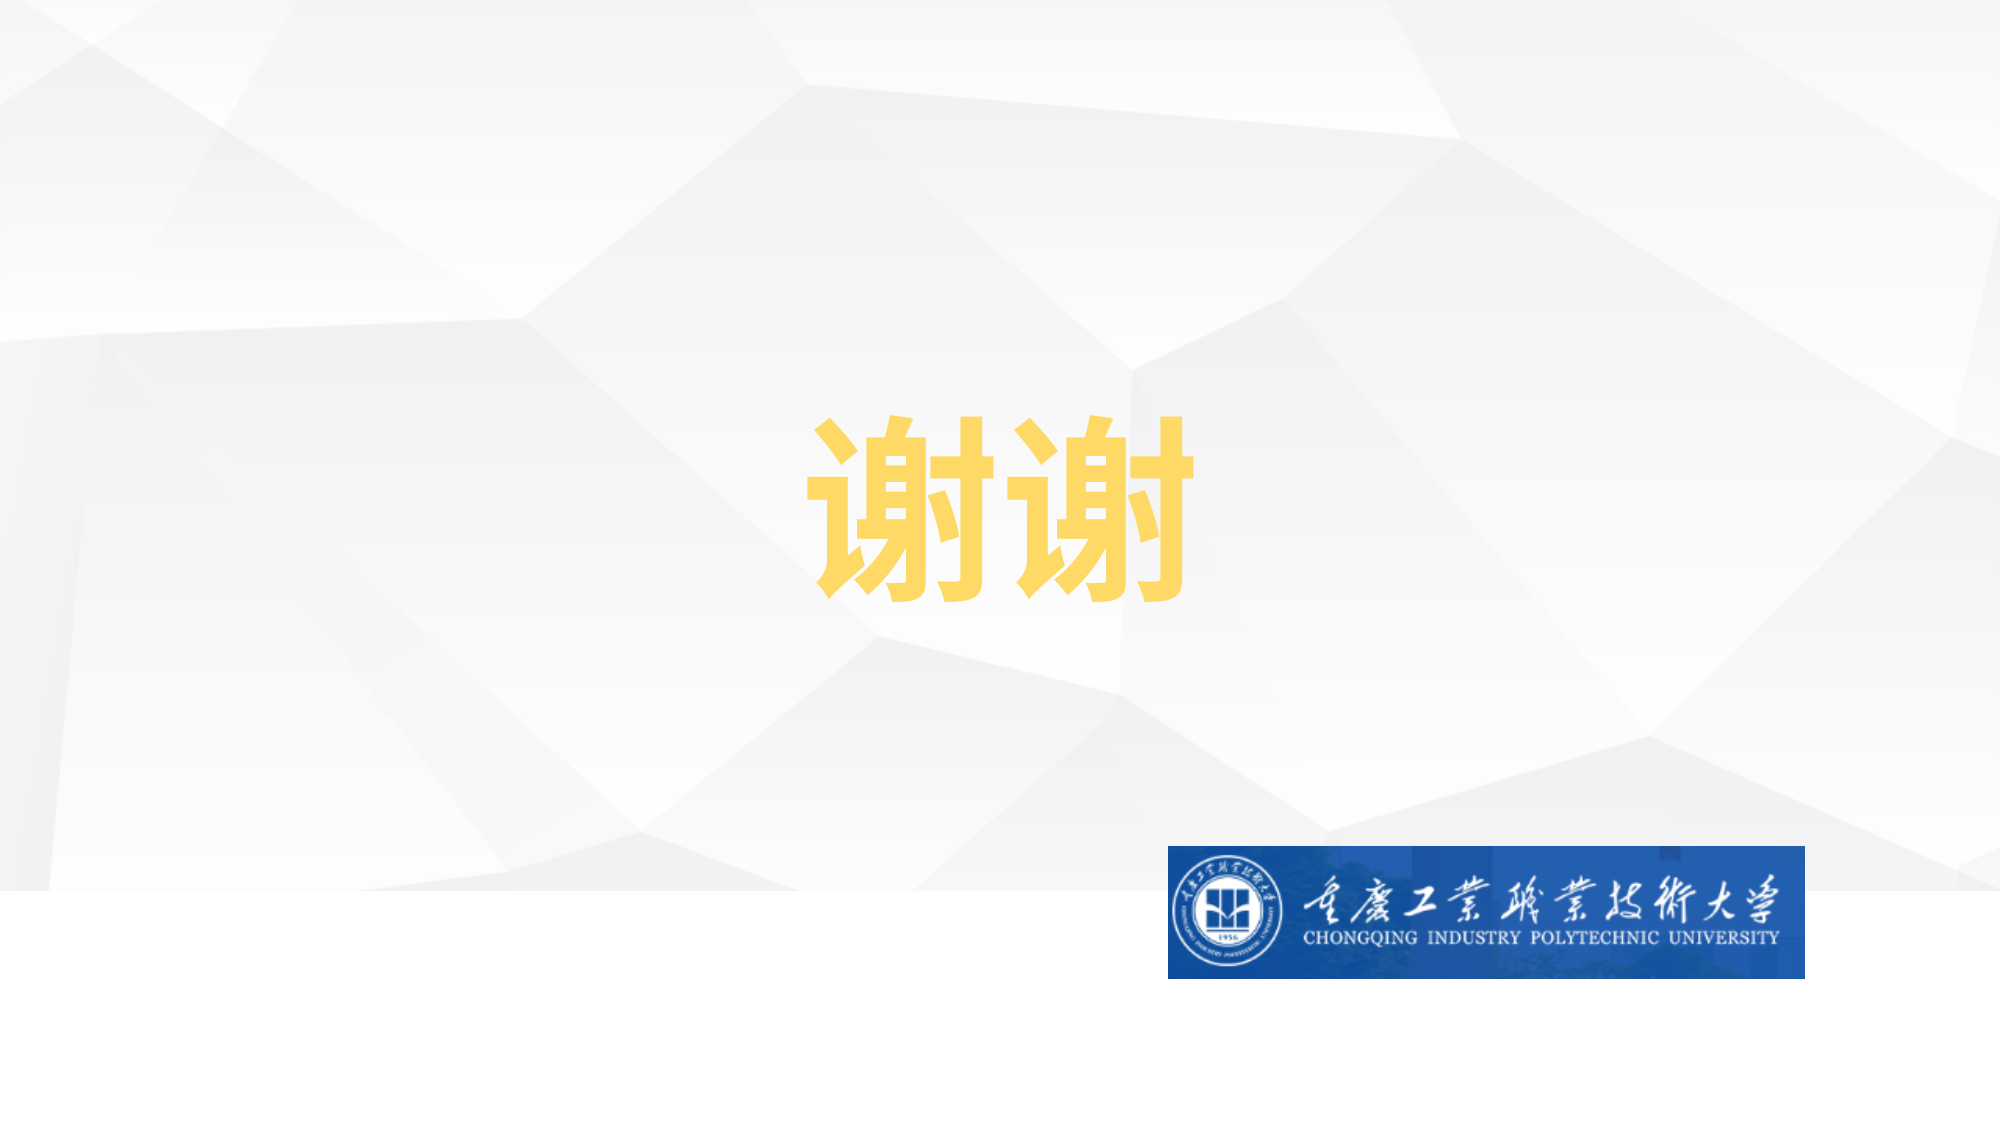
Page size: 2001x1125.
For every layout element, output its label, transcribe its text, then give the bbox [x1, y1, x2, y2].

text_box 谢谢 [784, 378, 1216, 634]
picture [0, 0, 2000, 979]
